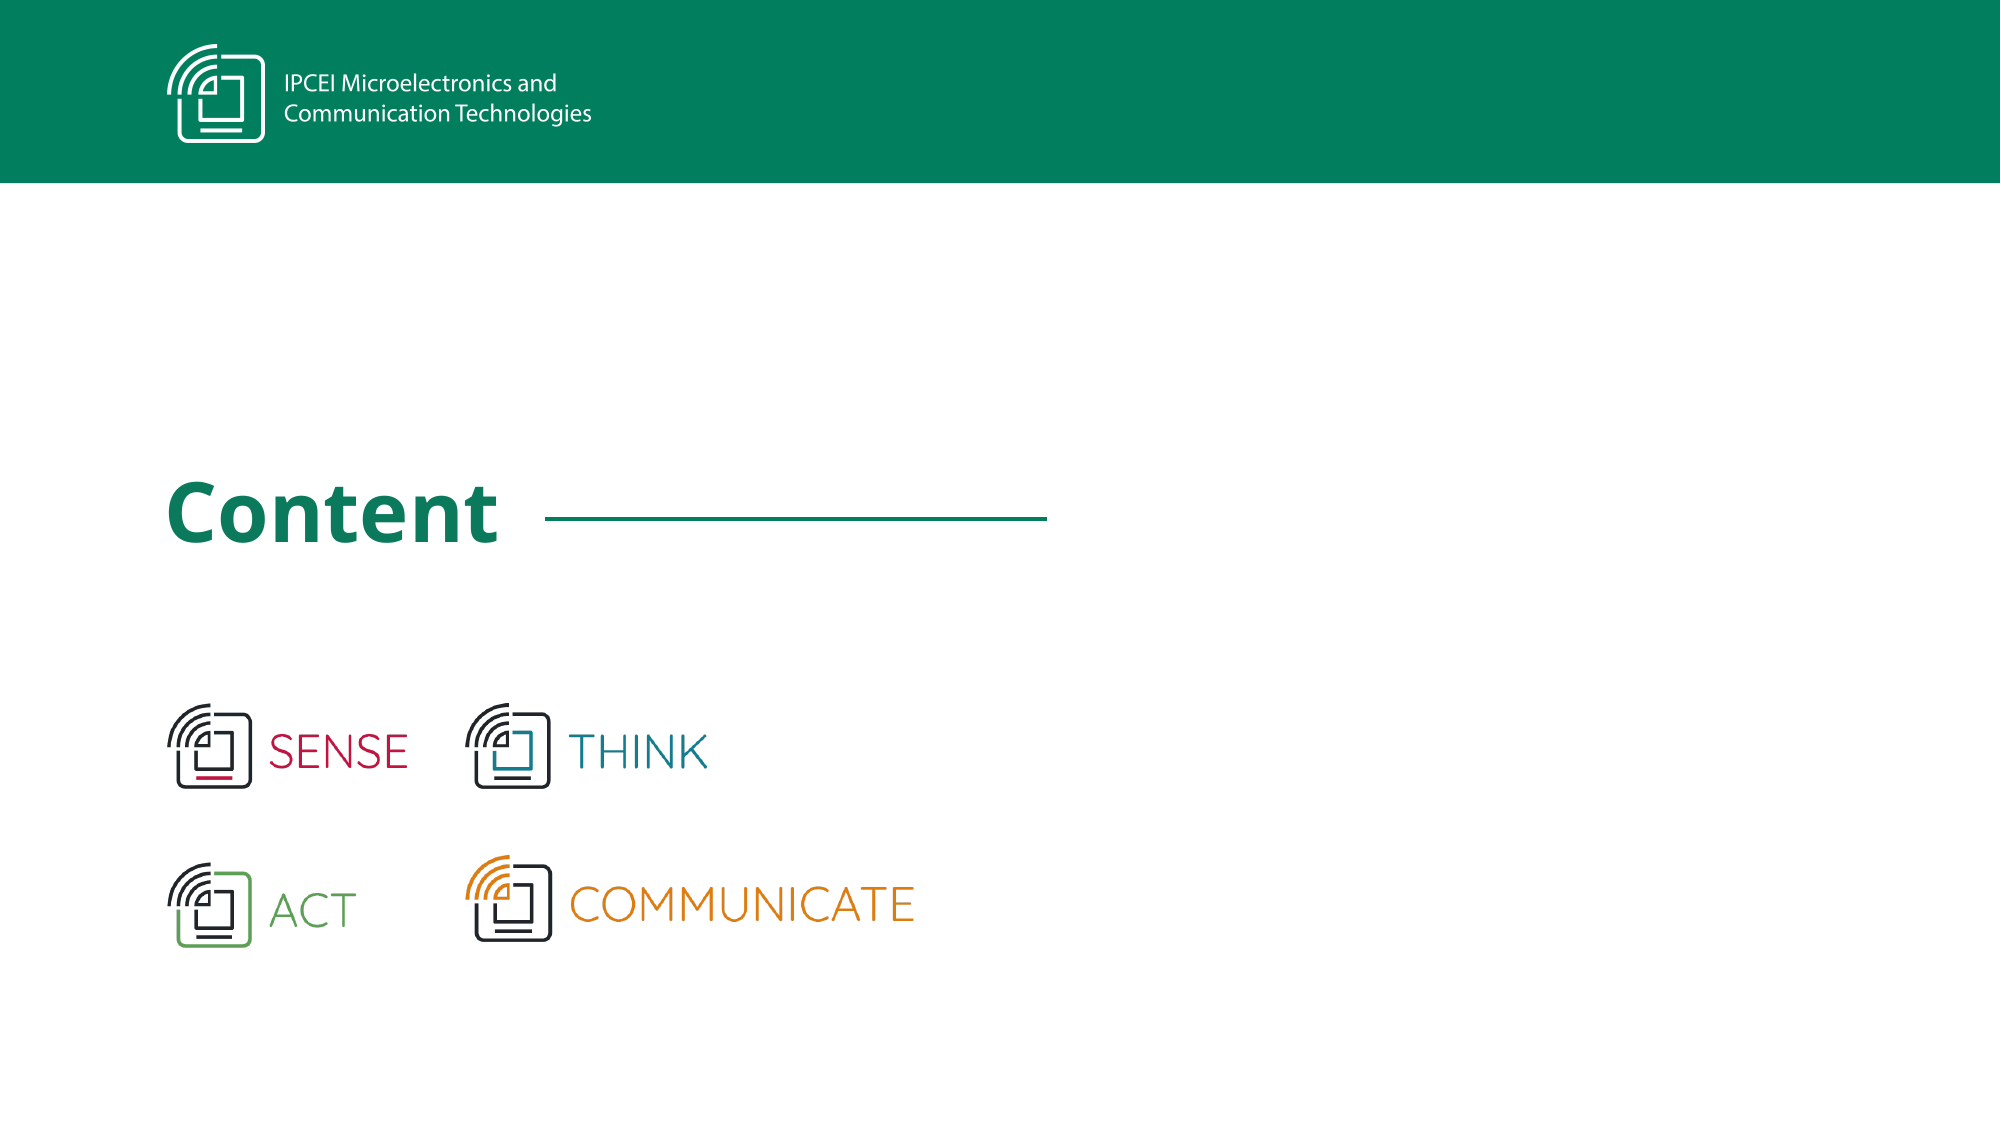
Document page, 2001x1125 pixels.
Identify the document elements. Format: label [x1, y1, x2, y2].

picture [167, 44, 592, 143]
picture [167, 703, 409, 789]
picture [465, 703, 709, 789]
picture [465, 855, 916, 942]
picture [167, 862, 358, 948]
